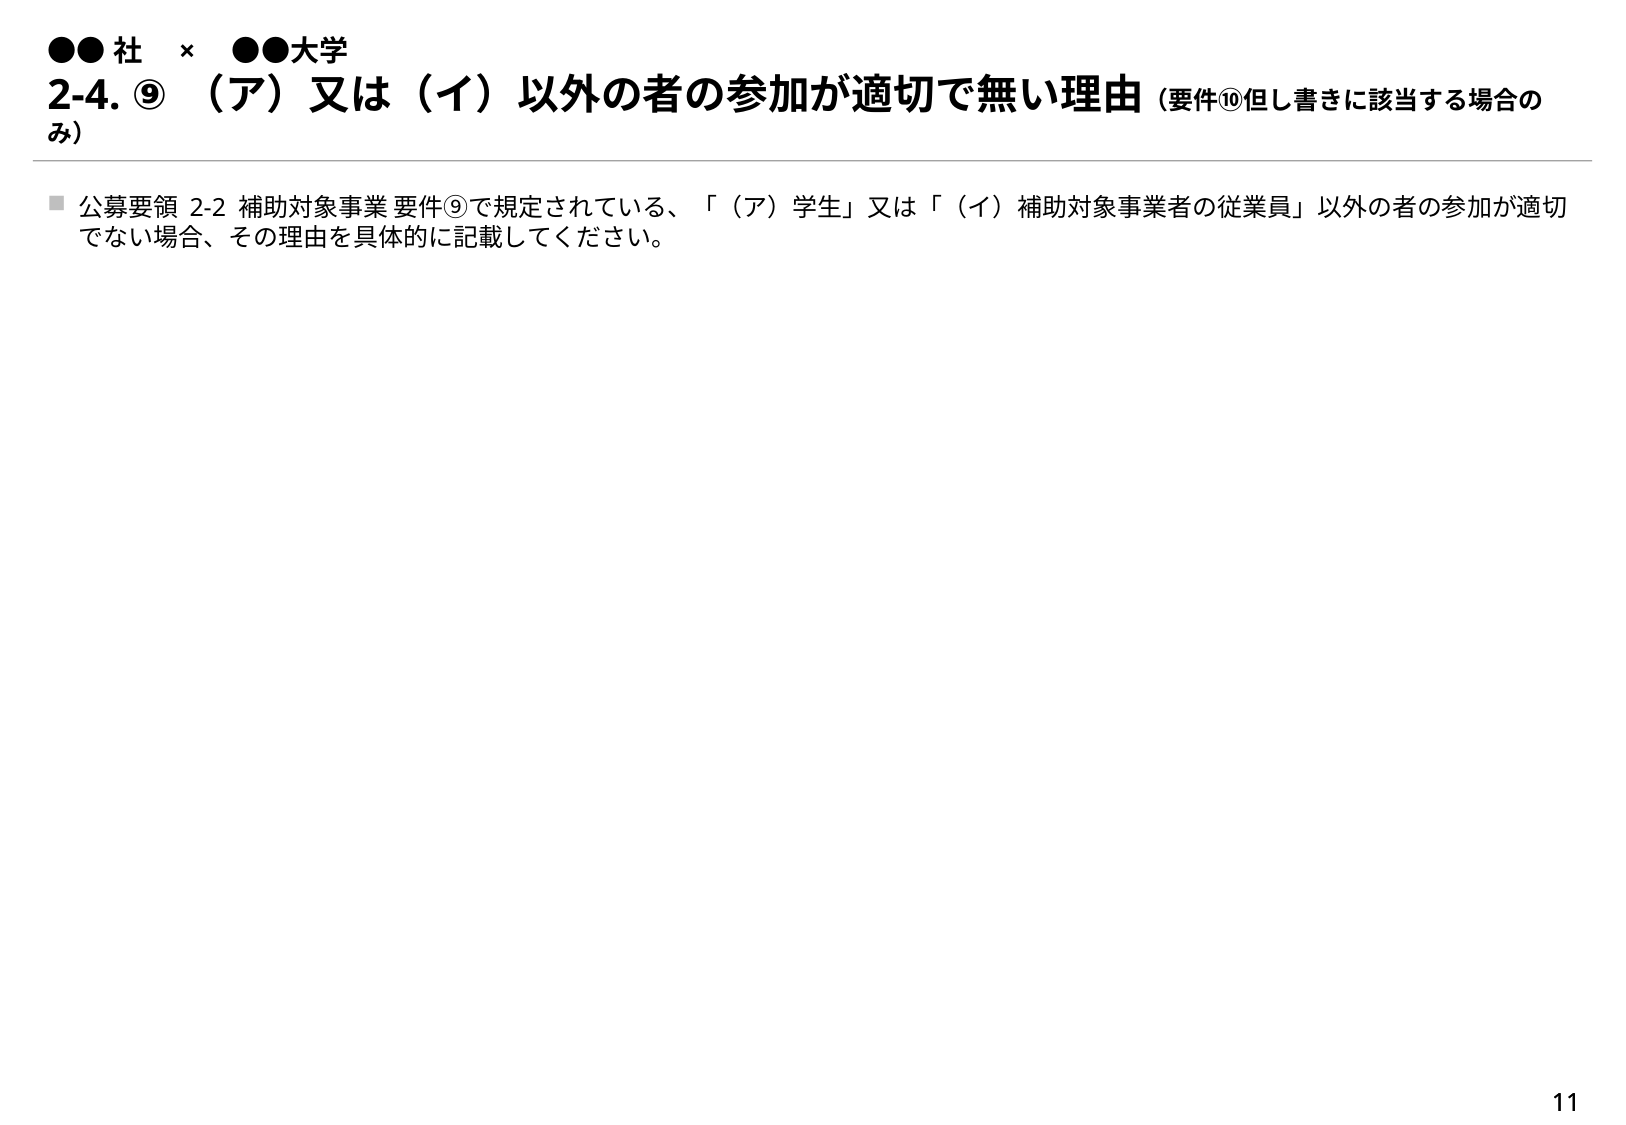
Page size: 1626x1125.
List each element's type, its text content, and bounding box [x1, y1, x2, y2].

list 公募要領 2-2 補助対象事業 要件⑨で規定されている、「（ア）学生」又は「（イ）補助対象事業者の従業員」以外の者の参加が適切でない場合、その理由を具体的に記載してください。 [32, 184, 1593, 837]
title ●●社 × ●●大学 [32, 25, 1593, 85]
list 2-4. ⑨（ア）又は（イ）以外の者の参加が適切で無い理由（要件⑩但し書きに該当する場合のみ） [32, 89, 1593, 155]
